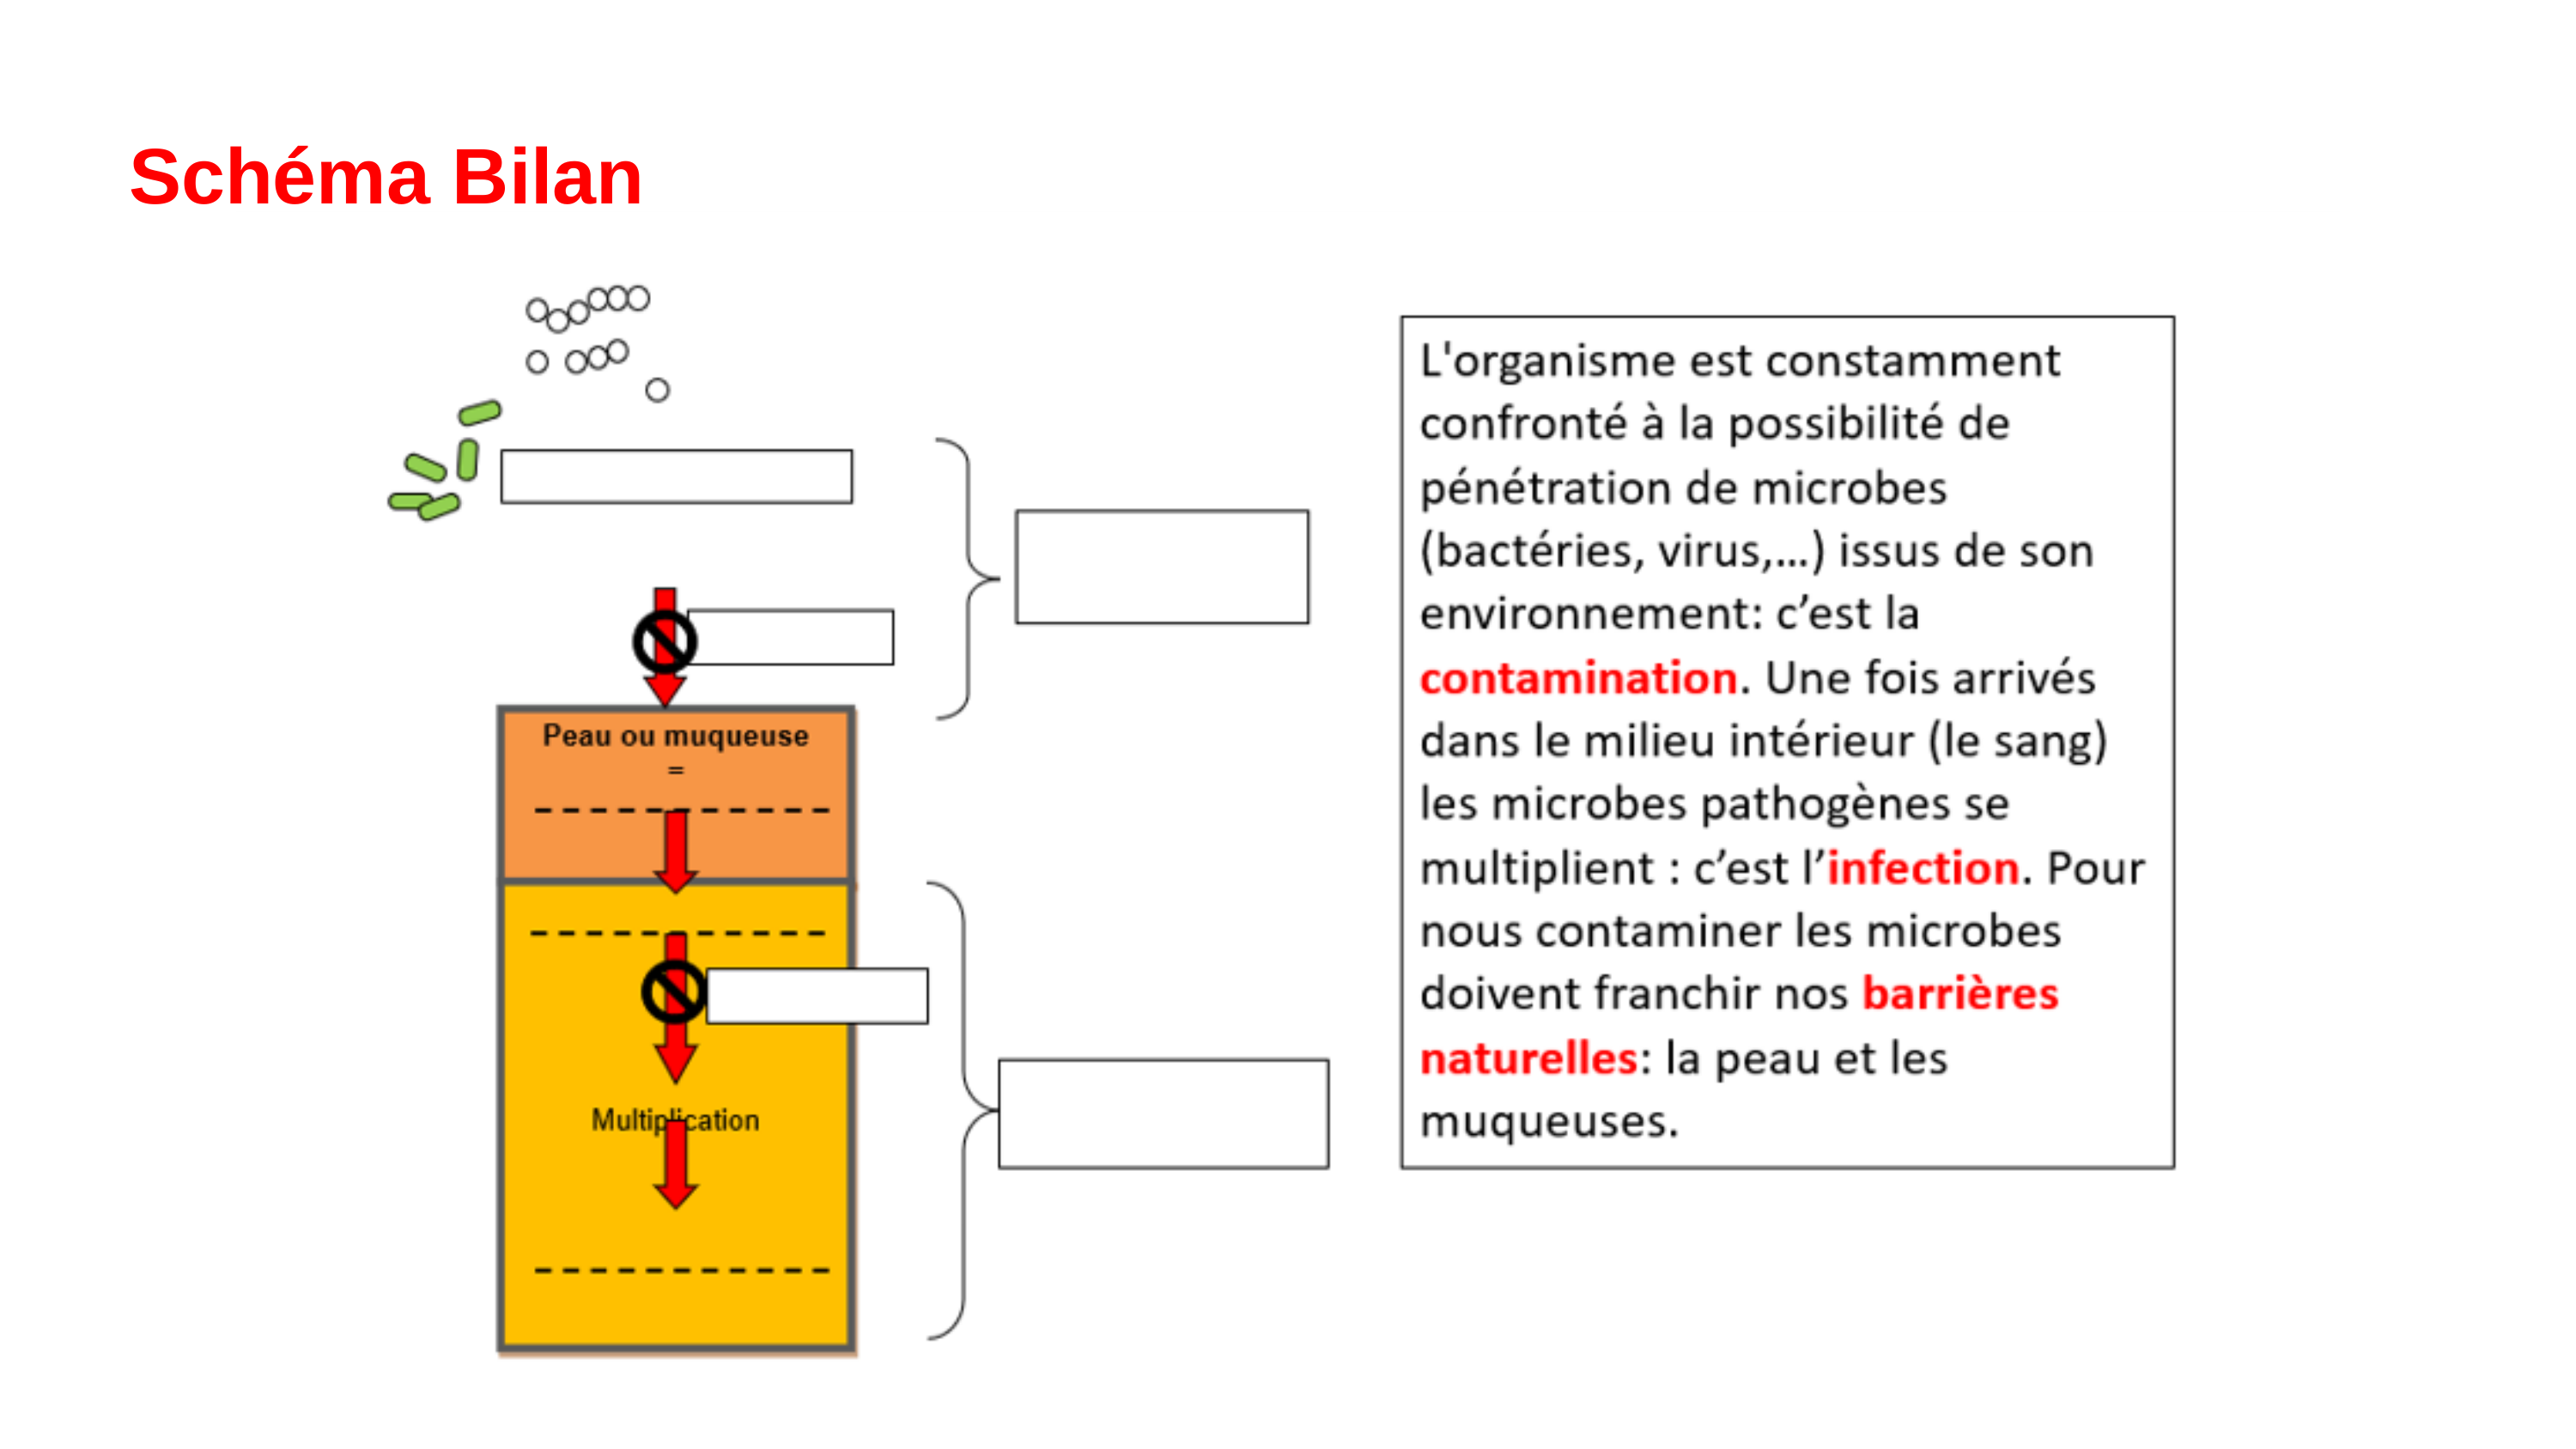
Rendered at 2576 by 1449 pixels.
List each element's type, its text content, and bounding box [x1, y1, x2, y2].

title Schéma Bilan [129, 58, 2447, 300]
picture [236, 210, 2340, 1374]
